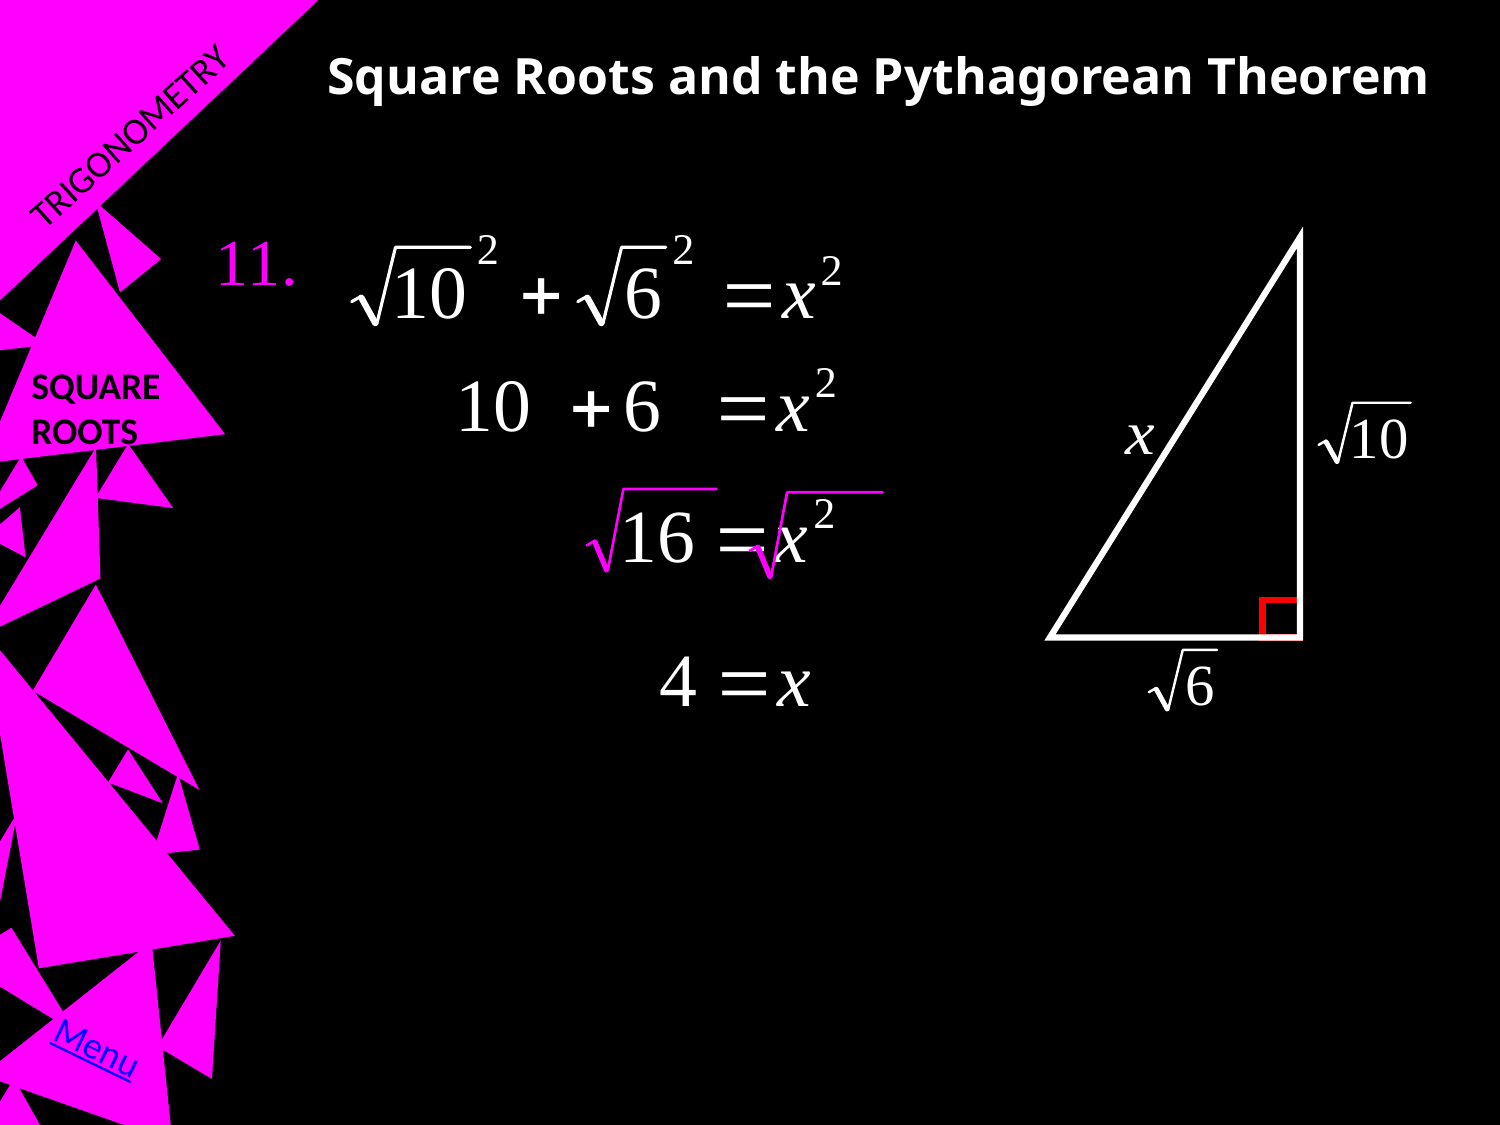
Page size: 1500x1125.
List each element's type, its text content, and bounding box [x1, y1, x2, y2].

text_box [1307, 390, 1426, 478]
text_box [452, 349, 851, 463]
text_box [737, 477, 891, 588]
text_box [574, 474, 728, 585]
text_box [648, 637, 826, 726]
text_box Square Roots and the Pythagorean Theorem [326, 37, 1500, 113]
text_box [1112, 412, 1162, 467]
text_box [1049, 237, 1300, 638]
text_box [337, 212, 856, 344]
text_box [212, 224, 306, 302]
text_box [0, 0, 321, 1125]
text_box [616, 480, 733, 582]
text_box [1137, 637, 1231, 726]
